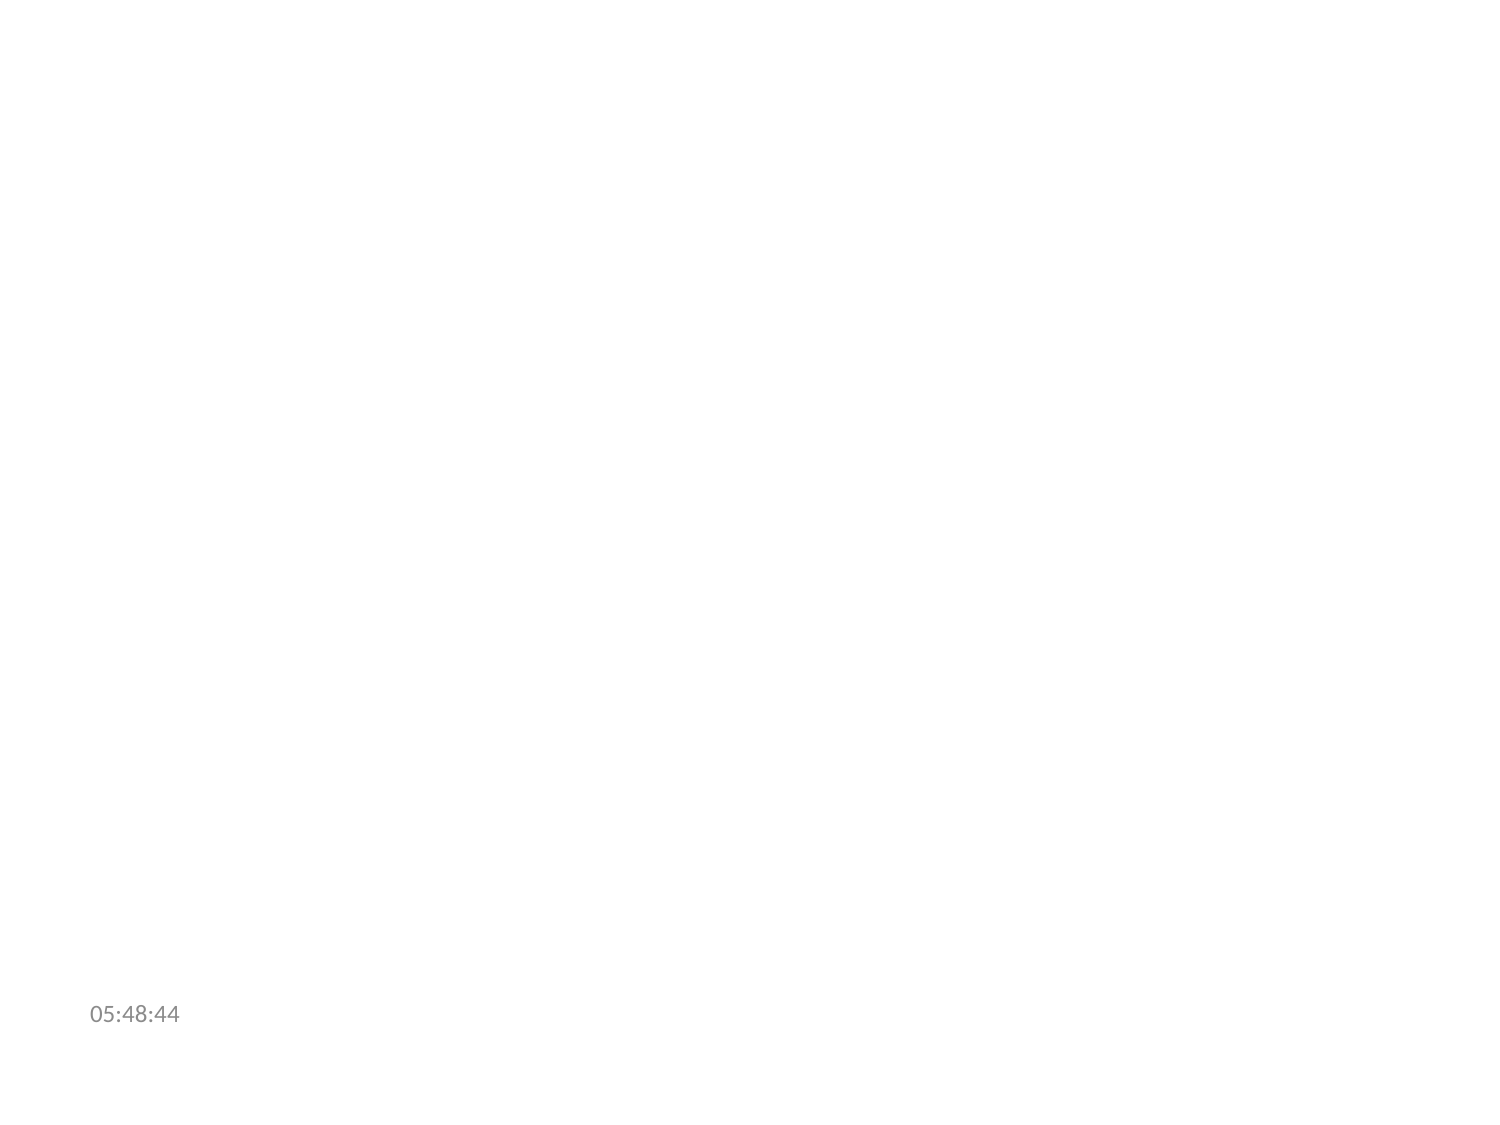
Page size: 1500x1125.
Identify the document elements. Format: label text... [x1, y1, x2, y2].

text_box 15:35:09 [75, 982, 425, 1043]
